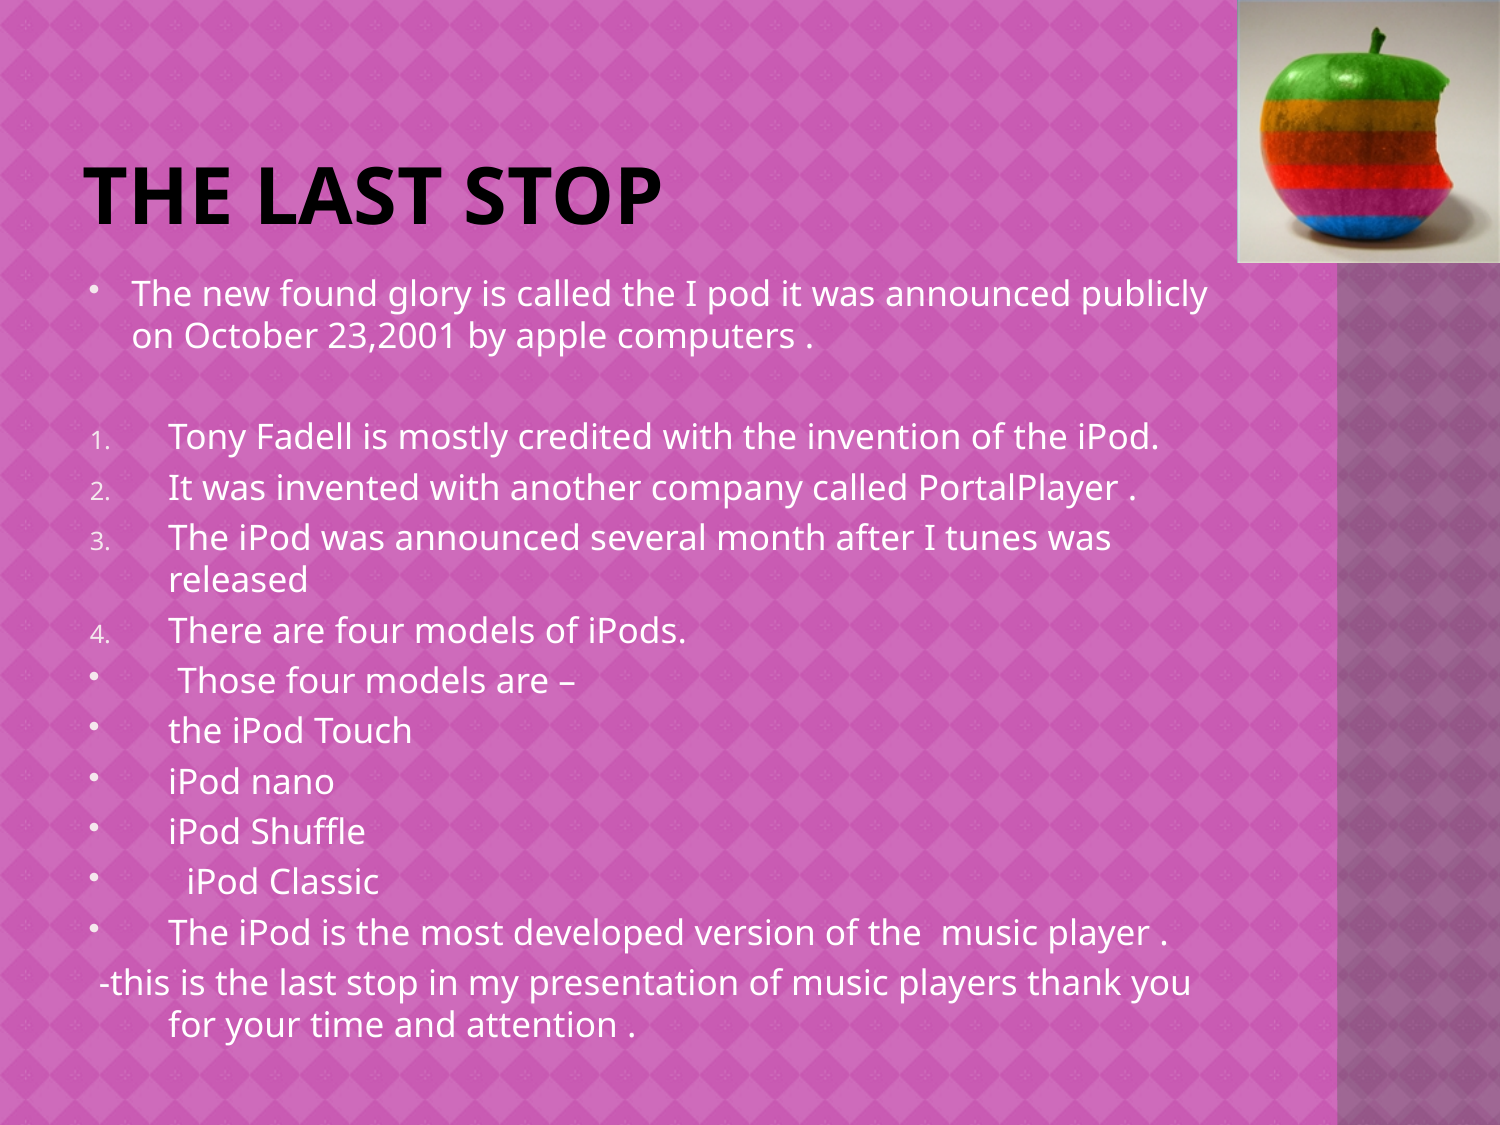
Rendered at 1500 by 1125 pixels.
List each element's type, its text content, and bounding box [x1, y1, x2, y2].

list The new found glory is called the I pod it was announced publicly on October 23,2001 by apple computers . Tony Fadell is mostly credited with the invention of the iPod. It was invented with another company called PortalPlayer . The iPod was announced several month after I tunes was released There are four models of iPods. Those four models are – the iPod Touch iPod nano iPod Shuffle iPod Classic The iPod is the most developed version of the music player . -this is the last stop in my presentation of music players thank you for your time and attention . [75, 264, 1263, 1059]
picture [1237, 0, 1500, 263]
title The last stop [75, 52, 1231, 240]
